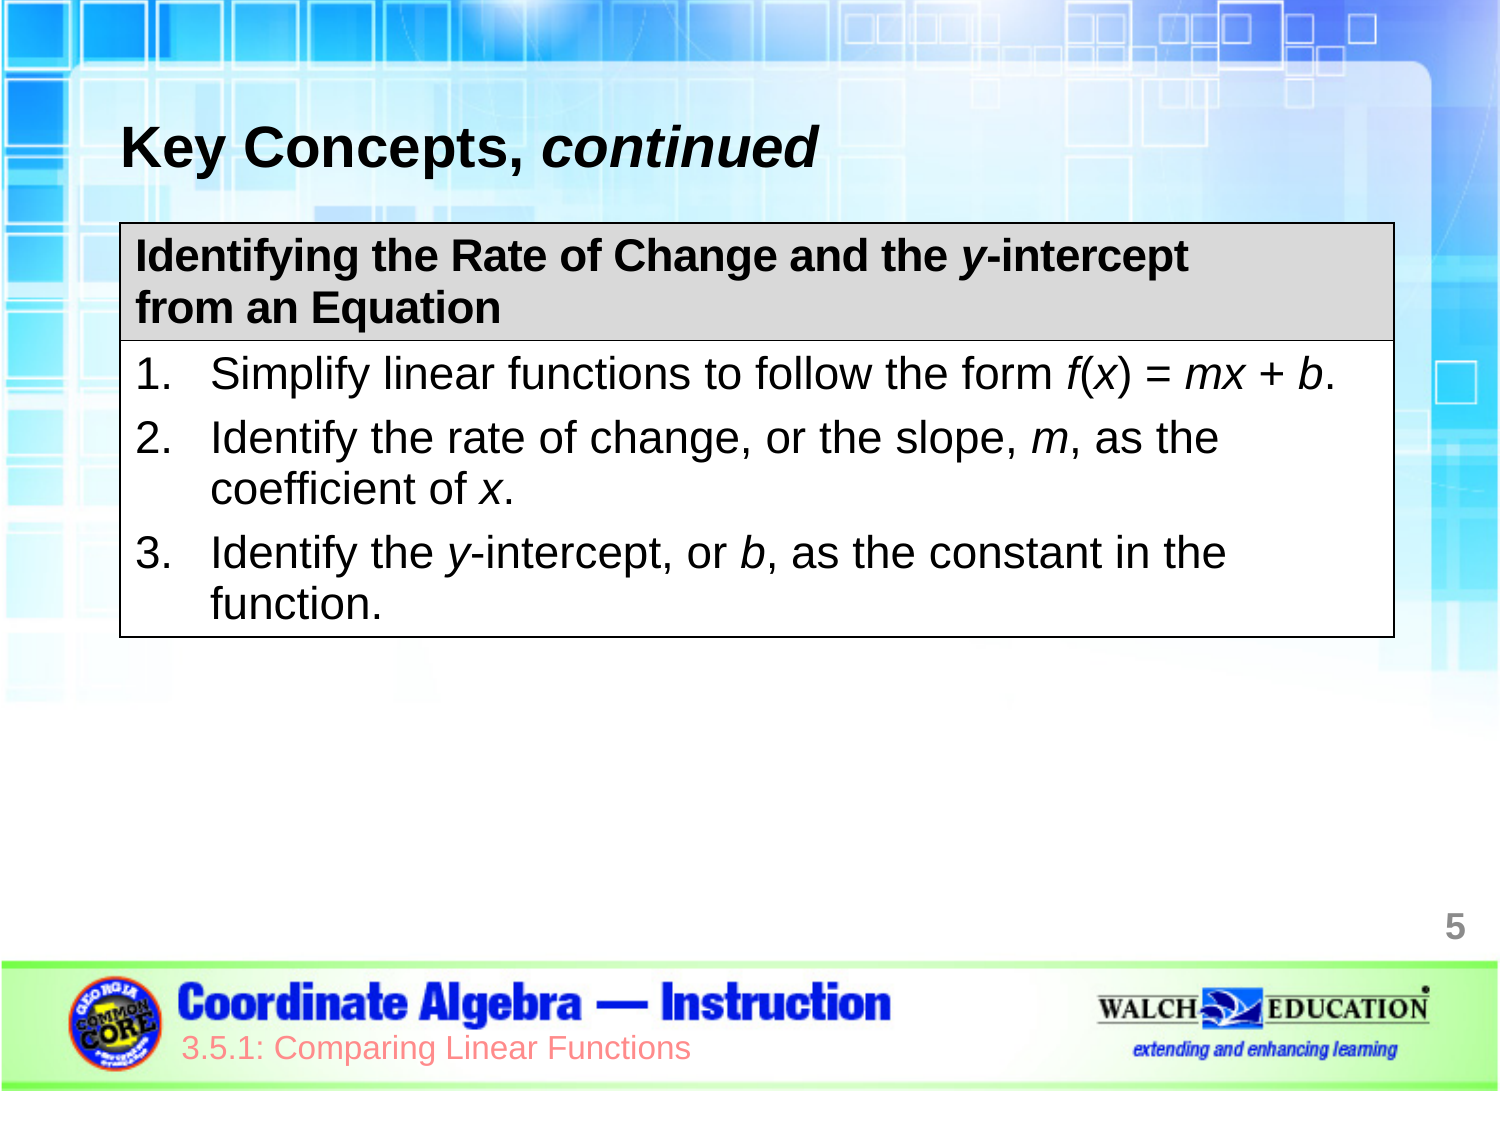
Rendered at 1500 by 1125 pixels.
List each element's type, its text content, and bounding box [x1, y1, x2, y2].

picture [1, 0, 1500, 1091]
slide_number 5 [1361, 901, 1481, 949]
table_header Identifying the Rate of Change and the y-intercept from an Equation [121, 224, 1393, 340]
subtitle Key Concepts, continued [105, 101, 1394, 922]
table_cell Simplify linear functions to follow the form f(x) = mx + b. Identify the rate of change, or the slope, m, as the coefficient of x. Identify the y-intercept, or b, as the constant in the function. [121, 341, 1393, 636]
footer 3.5.1: Comparing Linear Functions [166, 1024, 1080, 1069]
